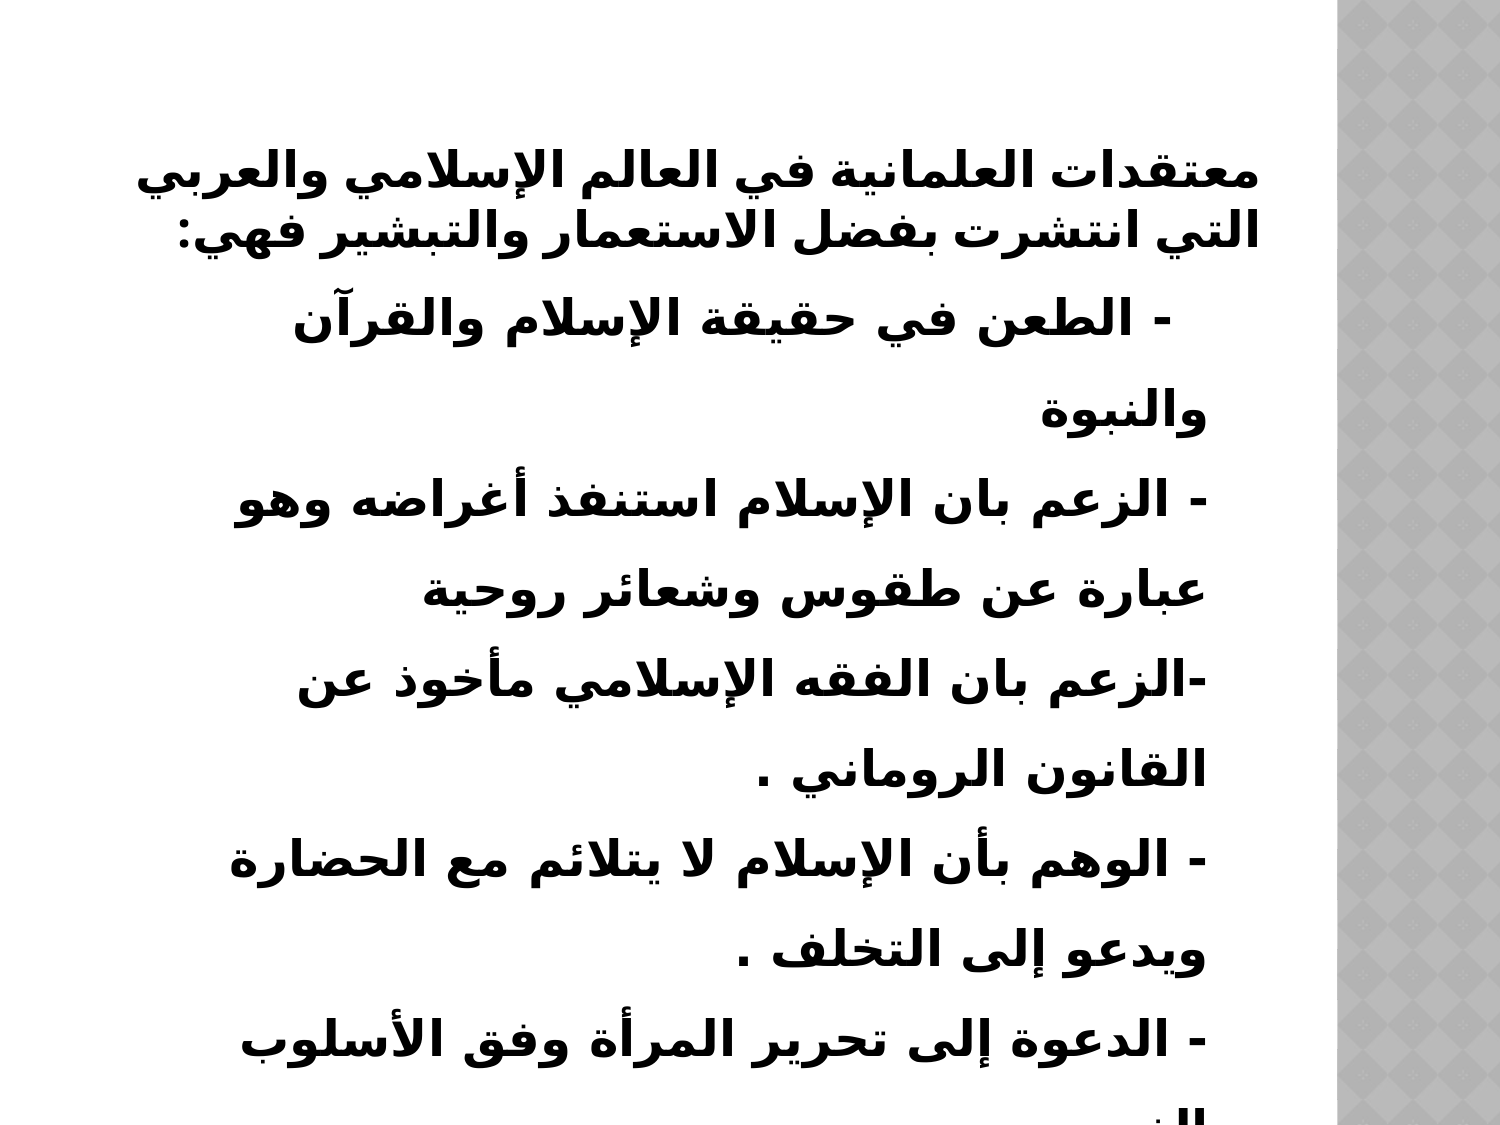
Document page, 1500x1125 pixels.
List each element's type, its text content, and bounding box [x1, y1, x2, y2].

list - الطعن في حقيقة الإسلام والقرآن والنبوة - الزعم بان الإسلام استنفذ أغراضه وهو عبارة عن طقوس وشعائر روحية -الزعم بان الفقه الإسلامي مأخوذ عن القانون الروماني . - الوهم بأن الإسلام لا يتلائم مع الحضارة ويدعو إلى التخلف . - الدعوة إلى تحرير المرأة وفق الأسلوب الغربي . - تشويه الحضارة الإسلامية وتضخيم حجم الحركات الهدامة في التاريخ الإسلامي والزعم بأنها حركات إصلاح . - إحياء الحضارات القديمة . - اقتباس الأنظمة والمناهج اللادينية عن المغرب ومحاكاته فيها . [117, 234, 1301, 1020]
title معتقدات العلمانية في العالم الإسلامي والعربي التي انتشرت بفضل الاستعمار والتبشير فهي: [82, 70, 1270, 258]
